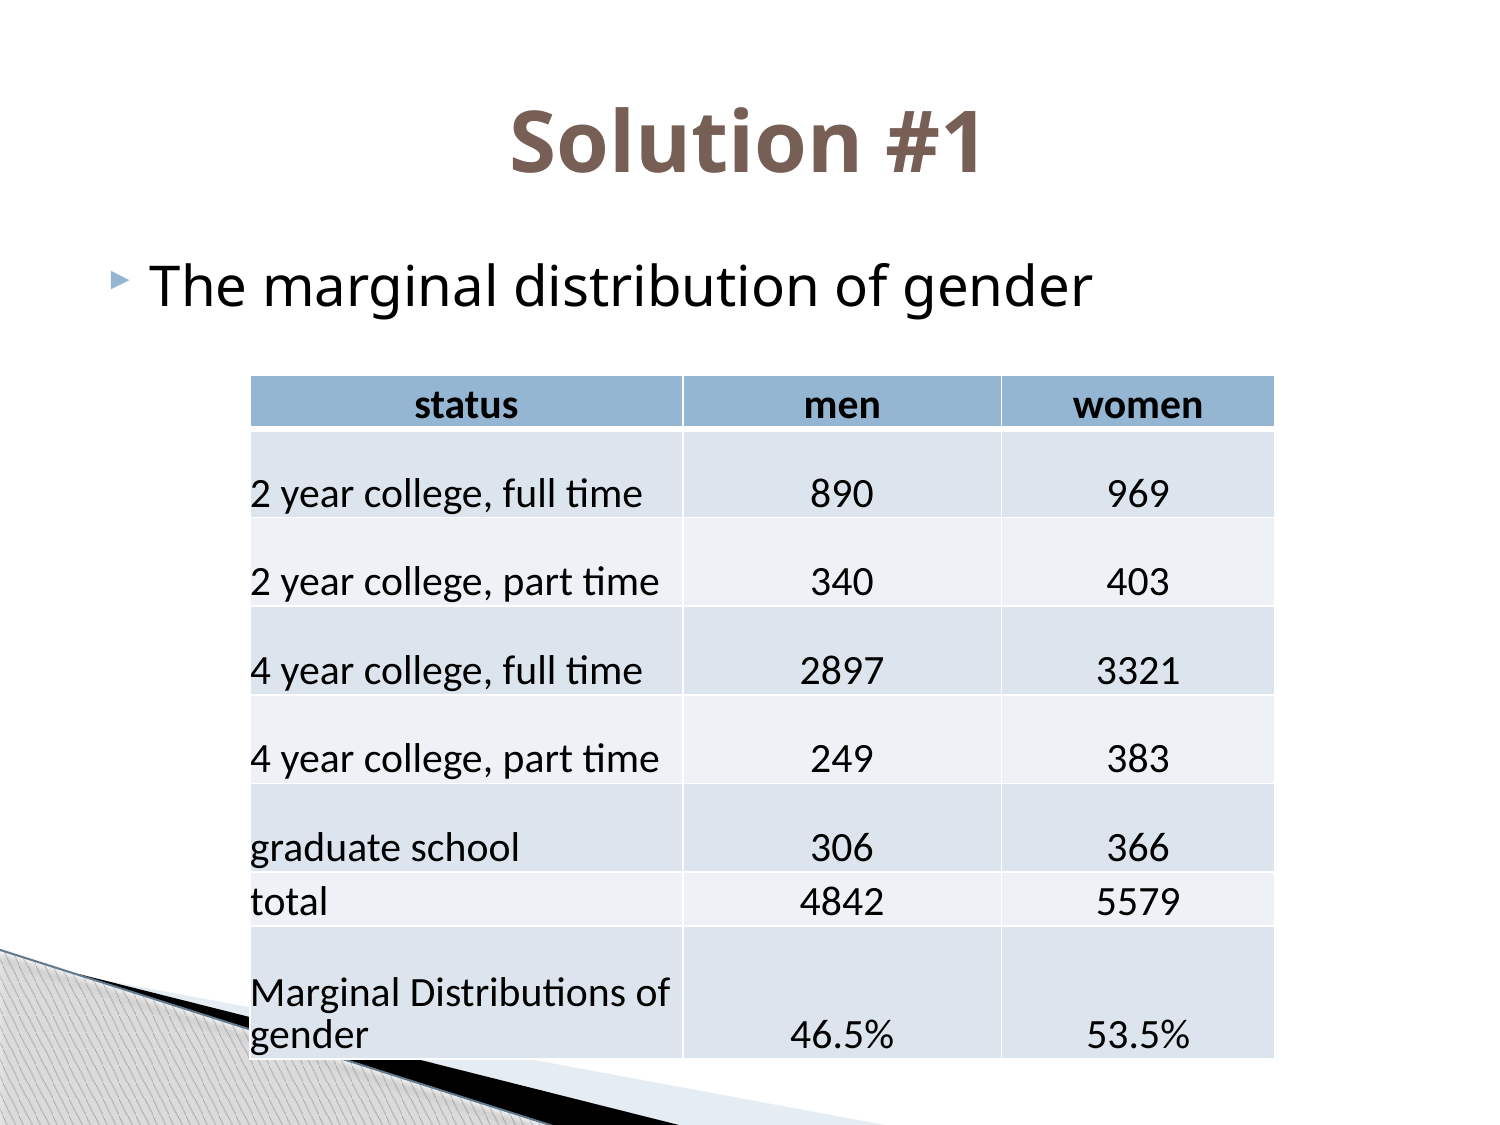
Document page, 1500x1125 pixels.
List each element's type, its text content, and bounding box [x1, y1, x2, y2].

table_cell 969 [1002, 432, 1274, 517]
table_header women [1002, 376, 1274, 426]
table_cell 4 year college, full time [251, 607, 682, 694]
table_cell 340 [684, 518, 1001, 605]
table_cell 3321 [1002, 607, 1274, 694]
table_cell graduate school [251, 784, 682, 871]
table_cell 2897 [684, 607, 1001, 694]
table_cell 306 [684, 784, 1001, 871]
table_cell 4 year college, part time [251, 696, 682, 783]
table_cell 366 [1002, 784, 1274, 871]
table_cell 383 [1002, 696, 1274, 783]
table_cell 46.5% [684, 927, 1001, 1058]
title Solution #1 [75, 45, 1425, 233]
table_cell 2 year college, part time [251, 518, 682, 605]
list The marginal distribution of gender [75, 243, 1425, 986]
table_cell 249 [684, 696, 1001, 783]
table_cell 2 year college, full time [251, 432, 682, 517]
table_cell 403 [1002, 518, 1274, 605]
table_cell Marginal Distributions of gender [251, 927, 682, 1058]
table_cell 5579 [1002, 873, 1274, 925]
table_cell 890 [684, 432, 1001, 517]
table_header status [251, 376, 682, 426]
table_cell 53.5% [1002, 927, 1274, 1058]
table_cell total [251, 873, 682, 925]
table_cell 4842 [684, 873, 1001, 925]
table_header men [684, 376, 1001, 426]
